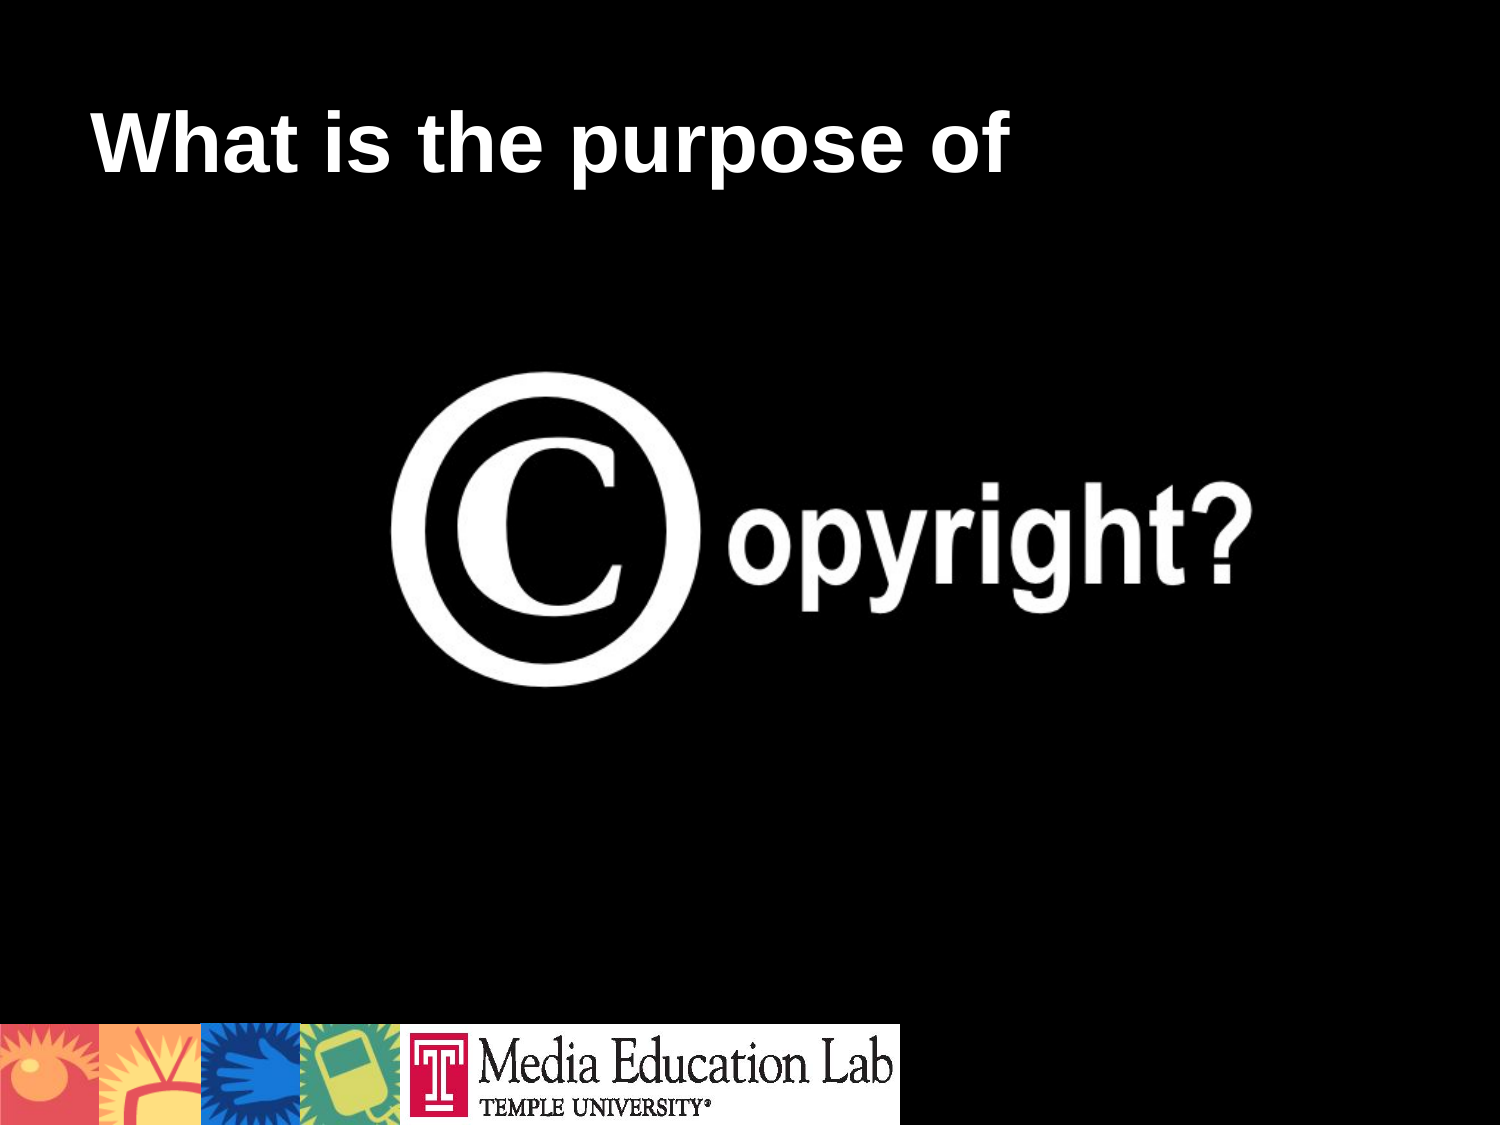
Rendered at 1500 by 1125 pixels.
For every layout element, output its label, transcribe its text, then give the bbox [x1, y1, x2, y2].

picture [362, 232, 1280, 847]
title What is the purpose of [75, 45, 1425, 233]
picture [0, 1023, 900, 1125]
